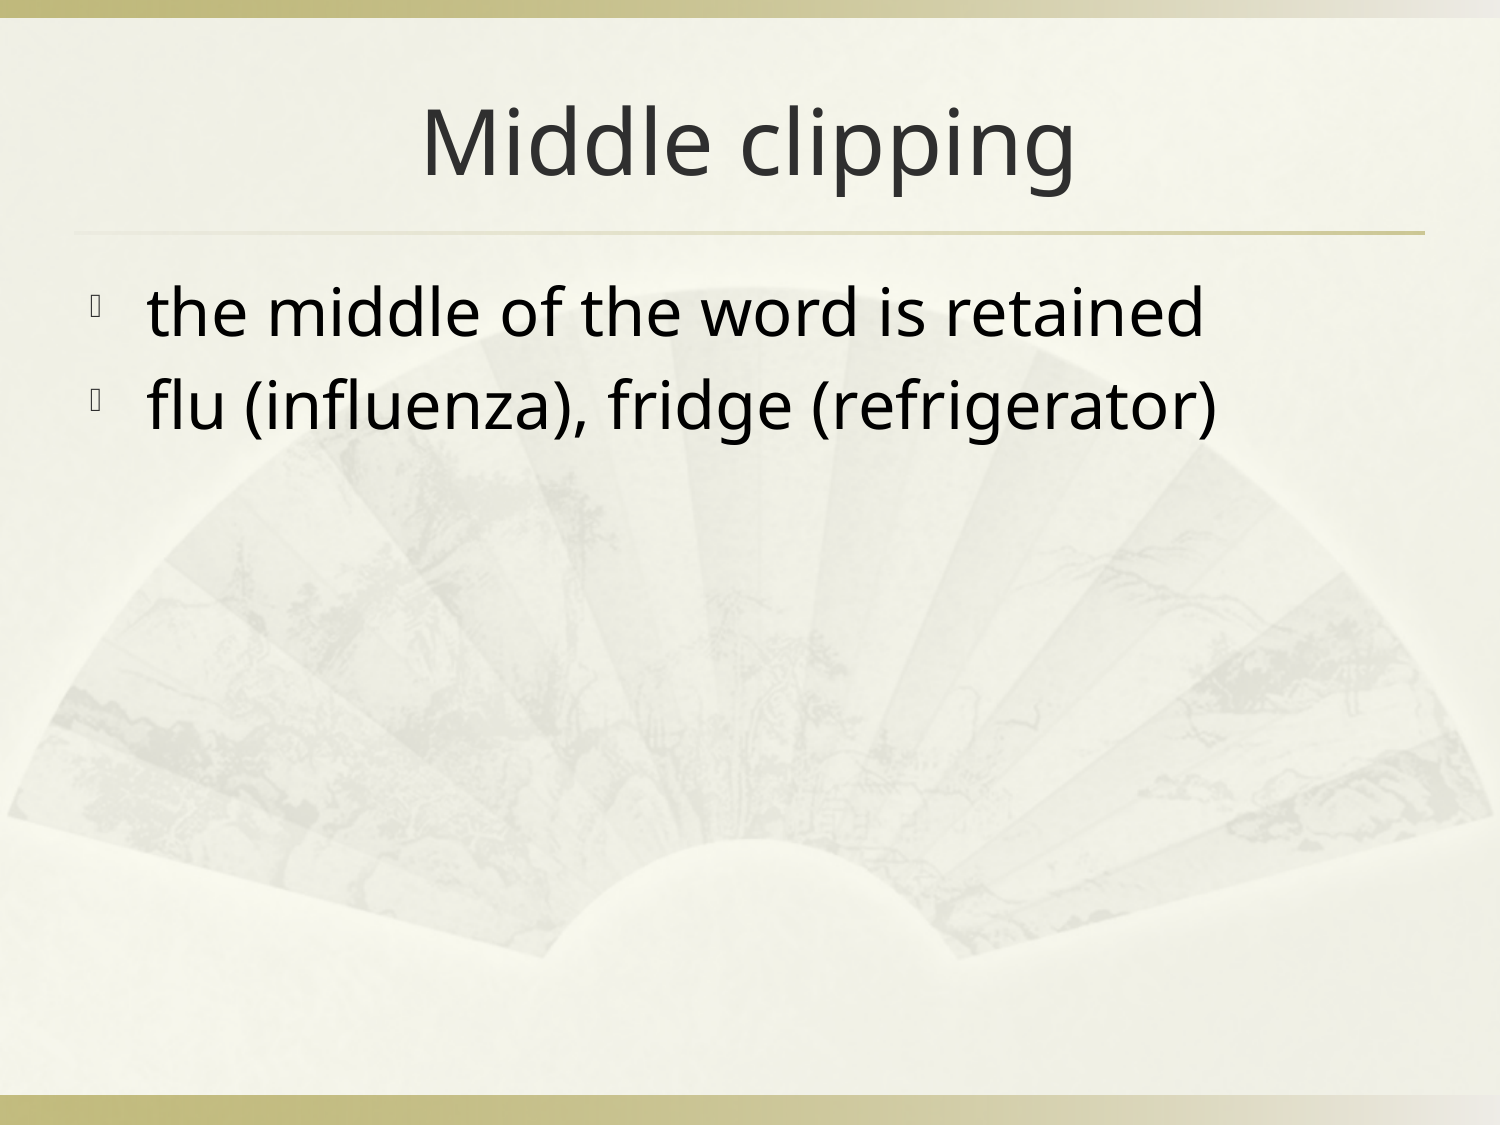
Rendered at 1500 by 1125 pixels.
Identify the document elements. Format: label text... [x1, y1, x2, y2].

list the middle of the word is retained flu (influenza), fridge (refrigerator) [75, 262, 1425, 1032]
title Middle clipping [75, 45, 1425, 233]
